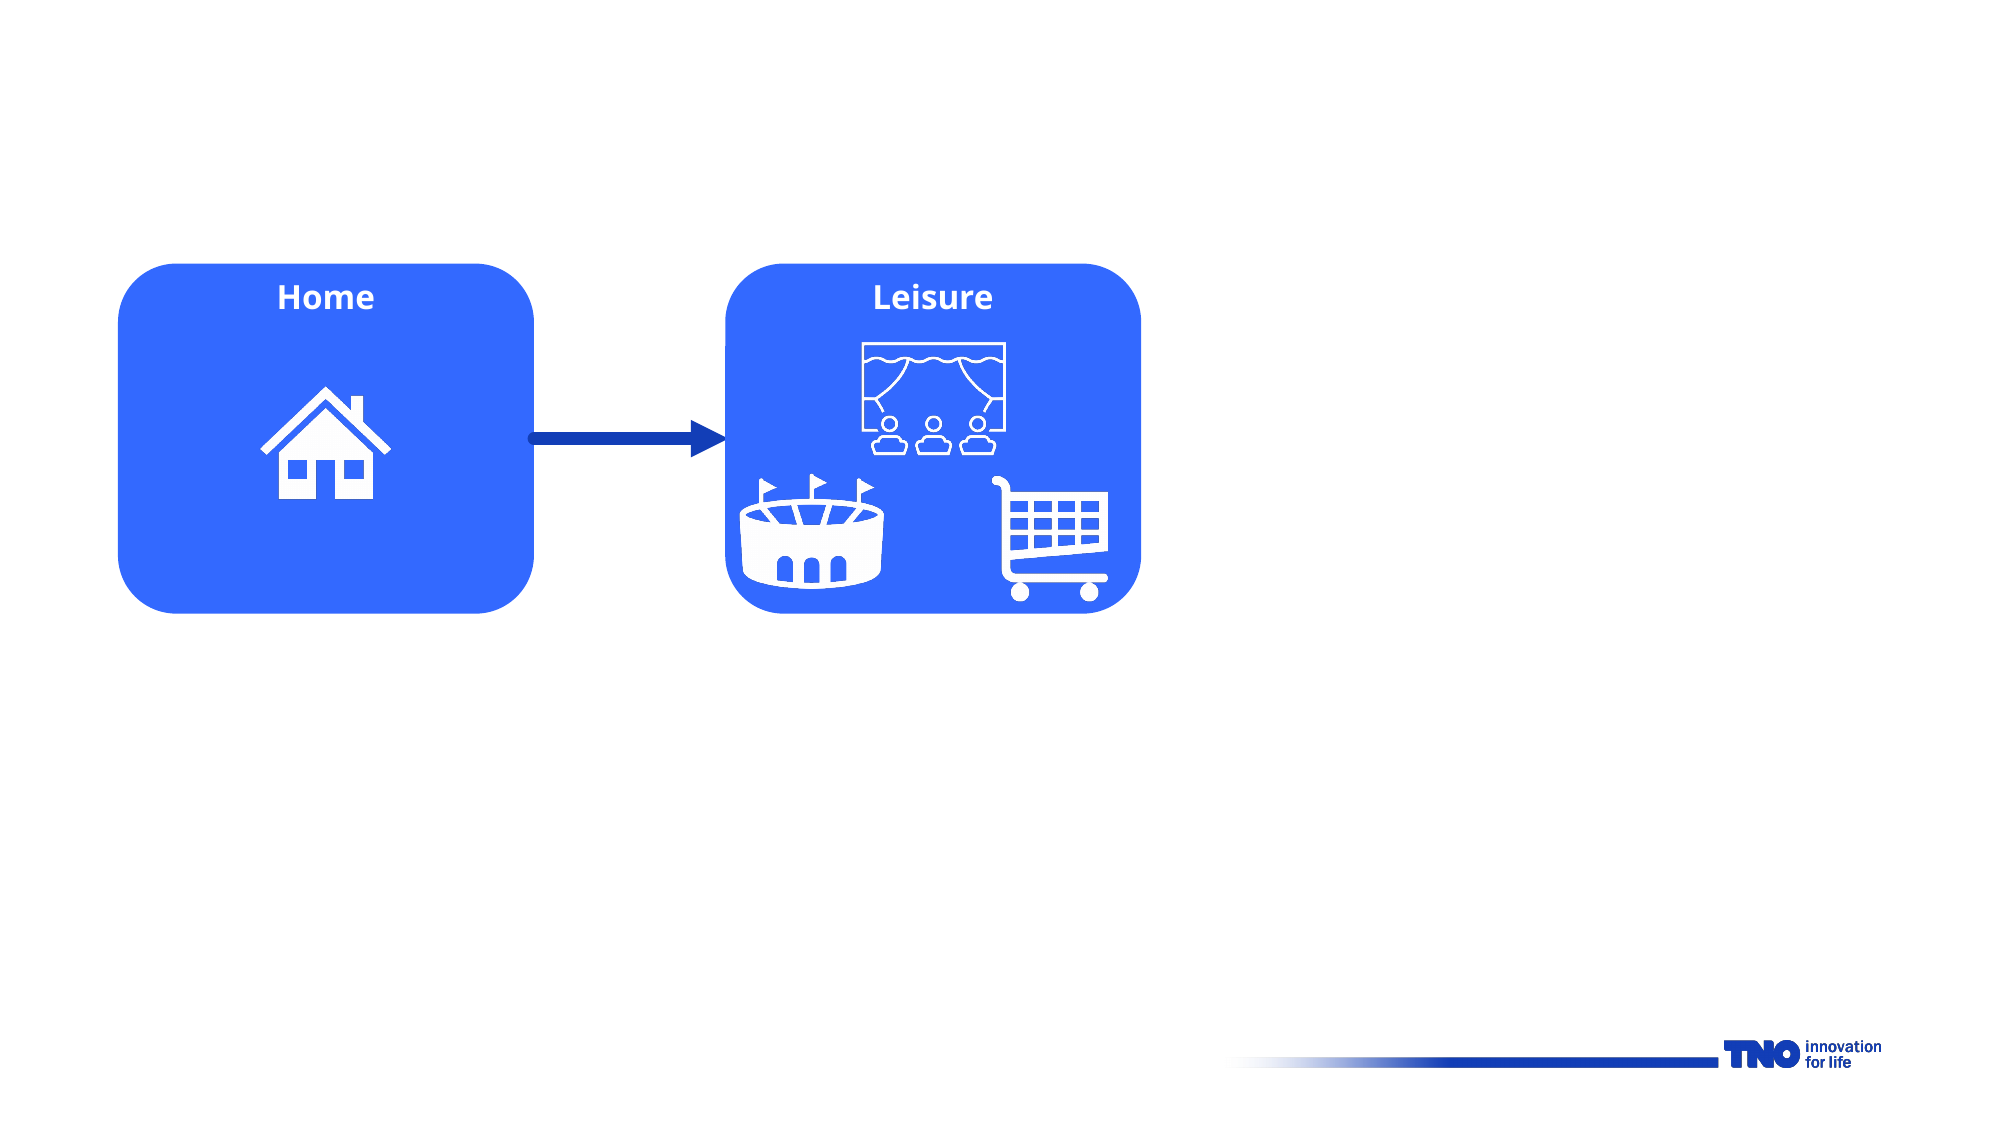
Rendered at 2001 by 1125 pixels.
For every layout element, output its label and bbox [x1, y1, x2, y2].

text_box [117, 263, 534, 614]
picture [1222, 1040, 1882, 1068]
text_box [725, 263, 1142, 614]
